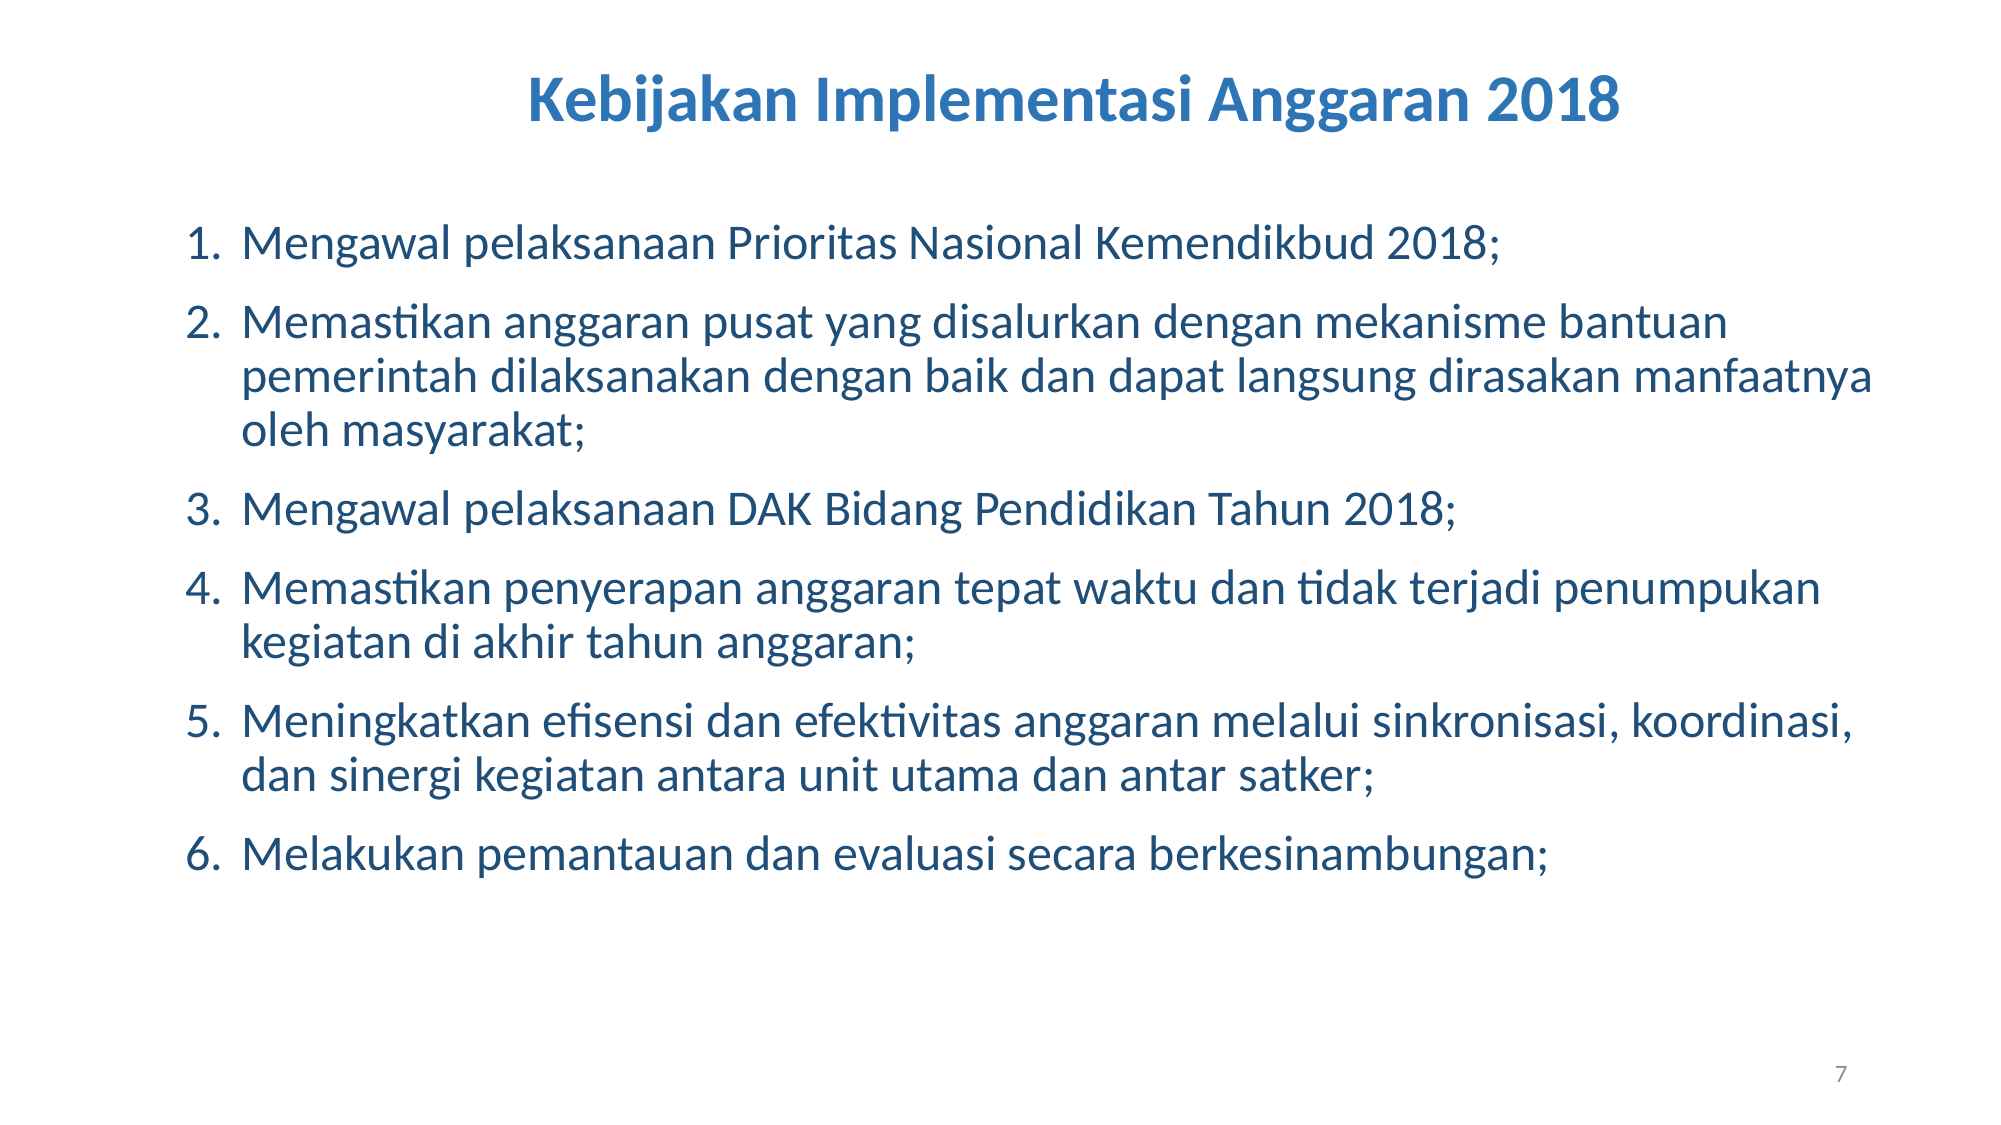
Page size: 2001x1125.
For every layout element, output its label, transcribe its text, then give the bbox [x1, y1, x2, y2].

title Kebijakan Implementasi Anggaran 2018 [213, 0, 1939, 201]
list Mengawal pelaksanaan Prioritas Nasional Kemendikbud 2018; Memastikan anggaran pusat yang disalurkan dengan mekanisme bantuan pemerintah dilaksanakan dengan baik dan dapat langsung dirasakan manfaatnya oleh masyarakat; Mengawal pelaksanaan DAK Bidang Pendidikan Tahun 2018; Memastikan penyerapan anggaran tepat waktu dan tidak terjadi penumpukan kegiatan di akhir tahun anggaran; Meningkatkan efisensi dan efektivitas anggaran melalui sinkronisasi, koordinasi, dan sinergi kegiatan antara unit utama dan antar satker; Melakukan pemantauan dan evaluasi secara berkesinambungan; [95, 208, 1904, 917]
slide_number 7 [1412, 1042, 1863, 1103]
